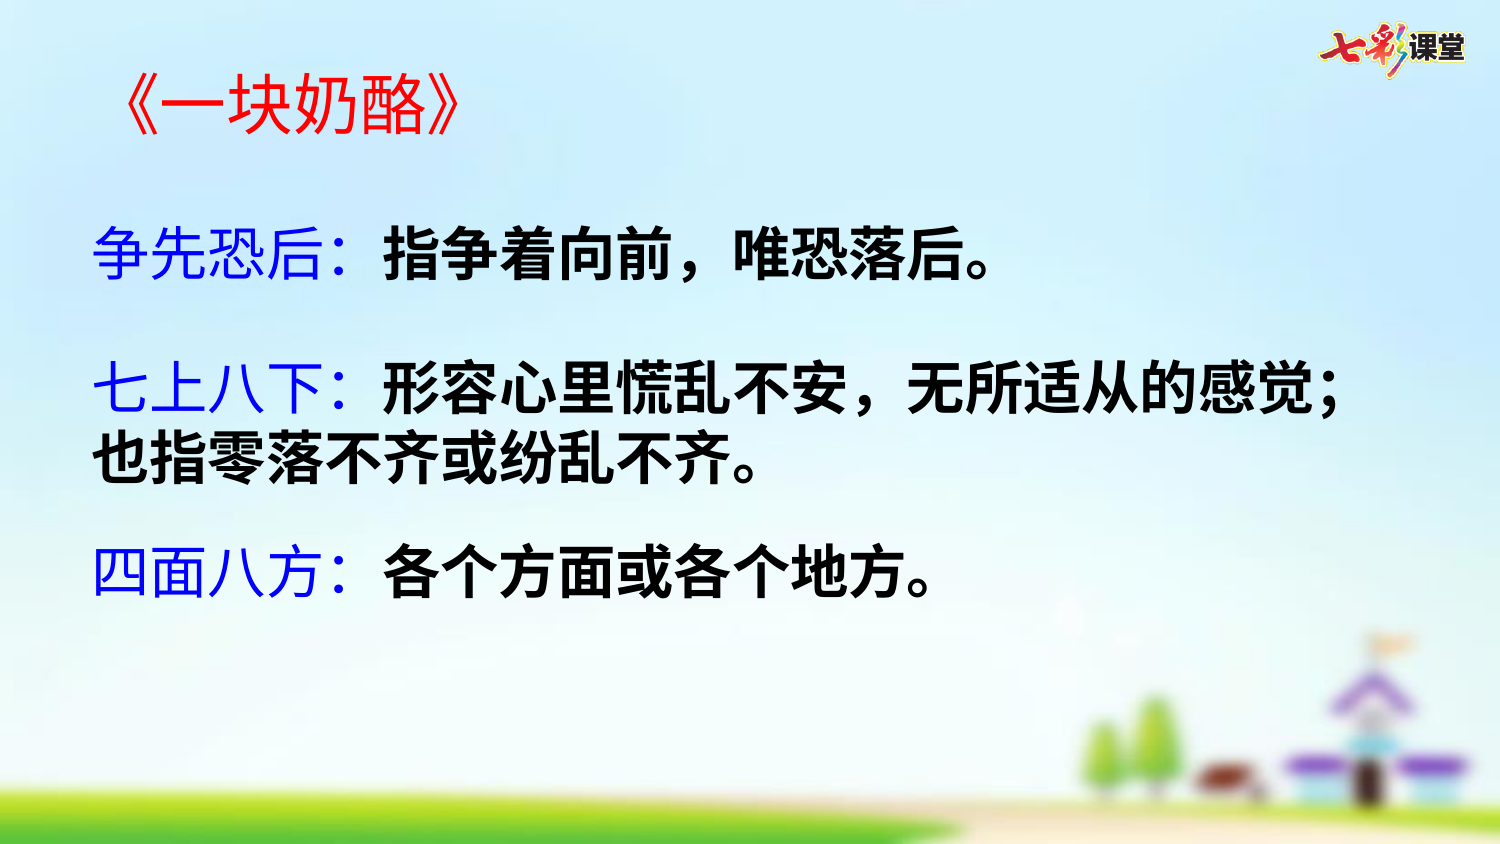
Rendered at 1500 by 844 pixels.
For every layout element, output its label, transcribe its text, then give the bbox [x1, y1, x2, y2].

text_box 争先恐后：指争着向前，唯恐落后。 [76, 209, 1500, 294]
text_box 七上八下：形容心里慌乱不安，无所适从的感觉； 也指零落不齐或纷乱不齐。 [76, 343, 1500, 499]
text_box 四面八方：各个方面或各个地方。 [76, 528, 1500, 613]
text_box 《一块奶酪》 [78, 55, 509, 151]
picture [0, 0, 1500, 844]
